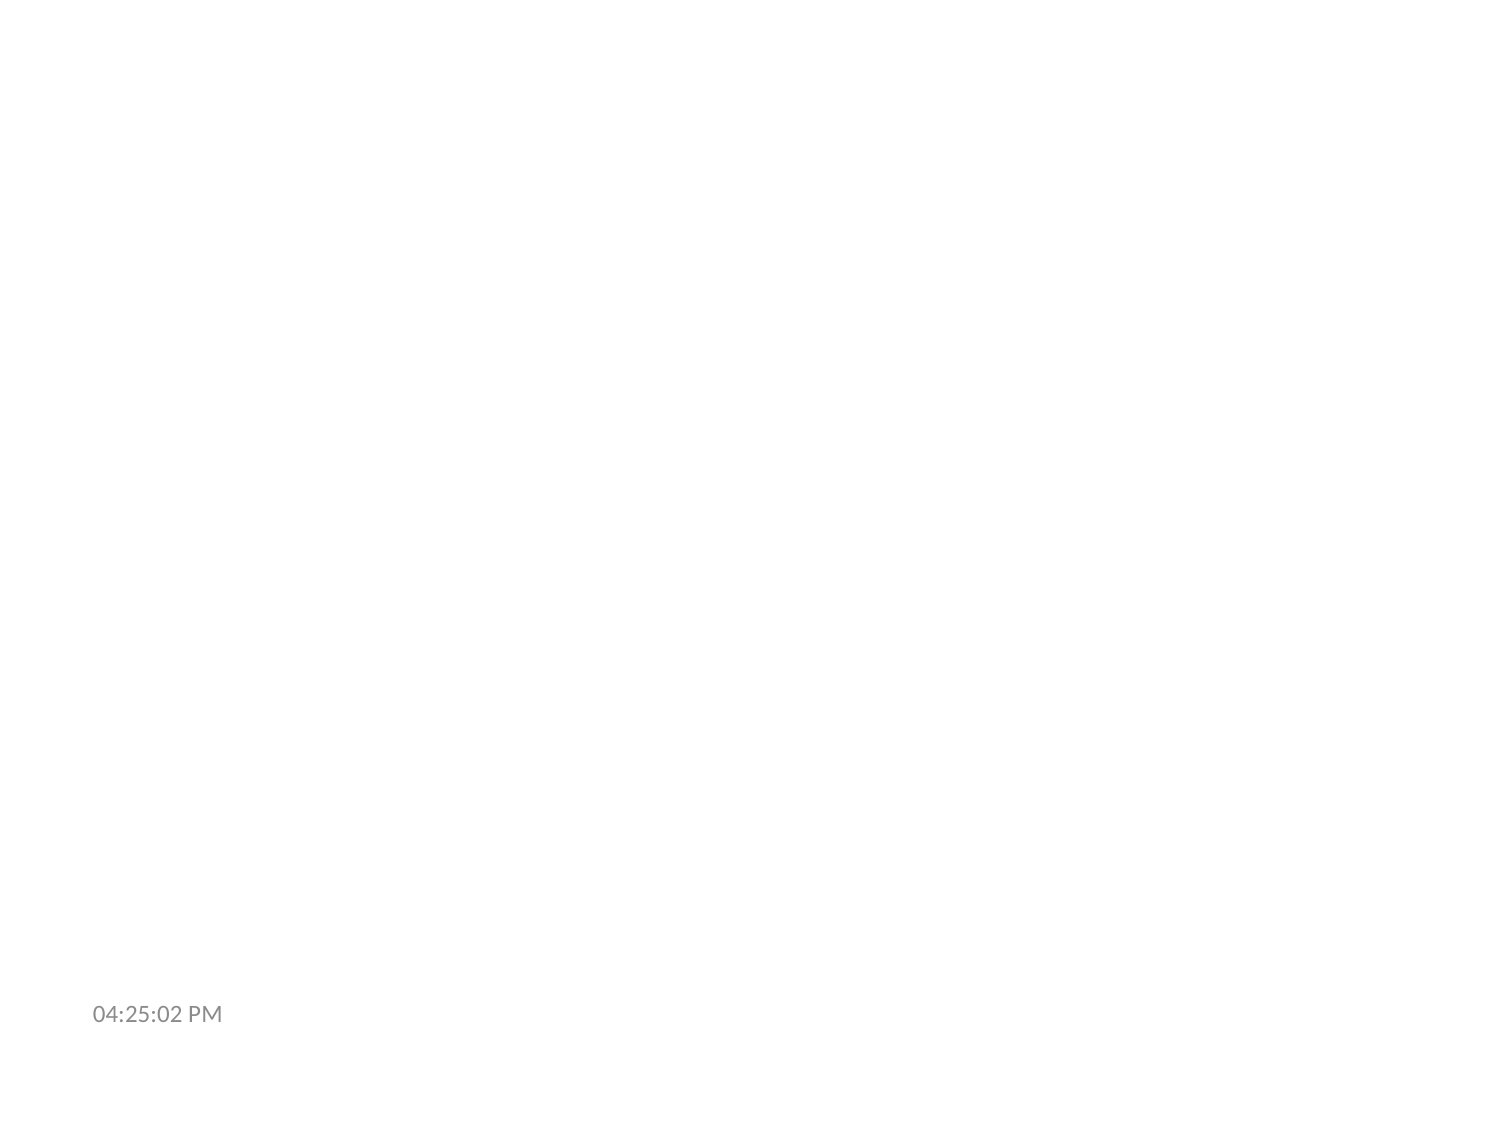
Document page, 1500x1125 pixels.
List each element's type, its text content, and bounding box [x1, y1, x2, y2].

text_box 3:35:09 PM [77, 982, 428, 1043]
